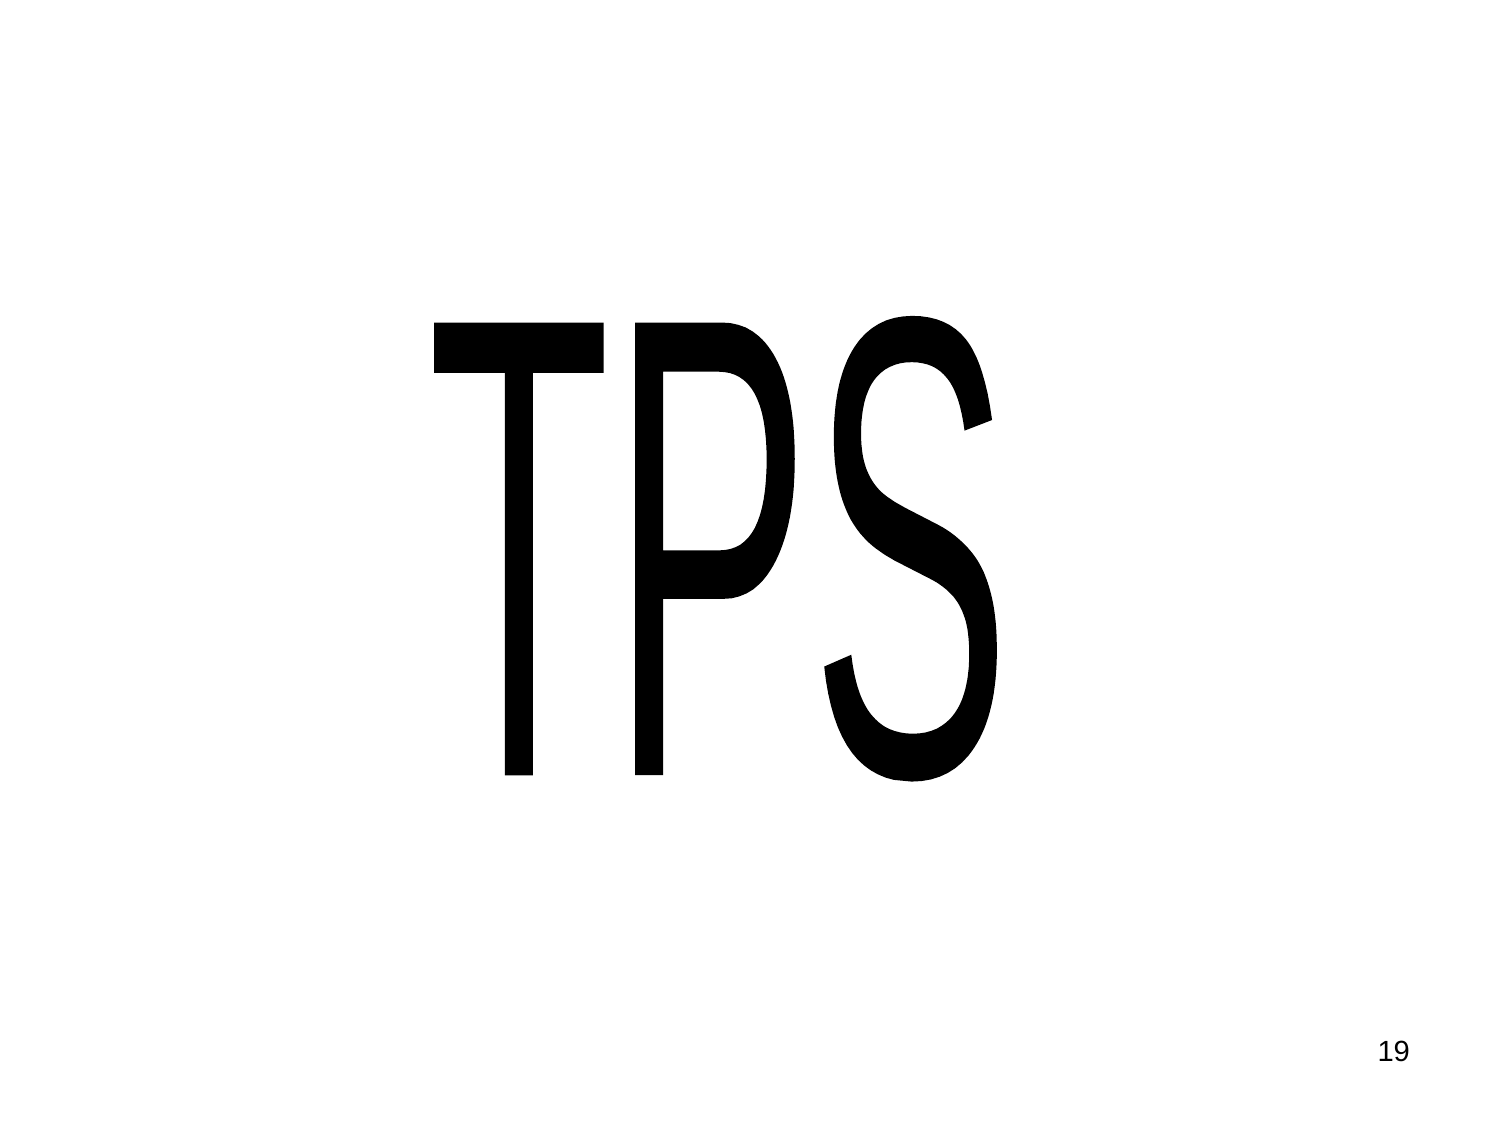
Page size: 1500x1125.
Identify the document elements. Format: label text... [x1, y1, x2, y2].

slide_number 19 [1074, 1024, 1426, 1103]
